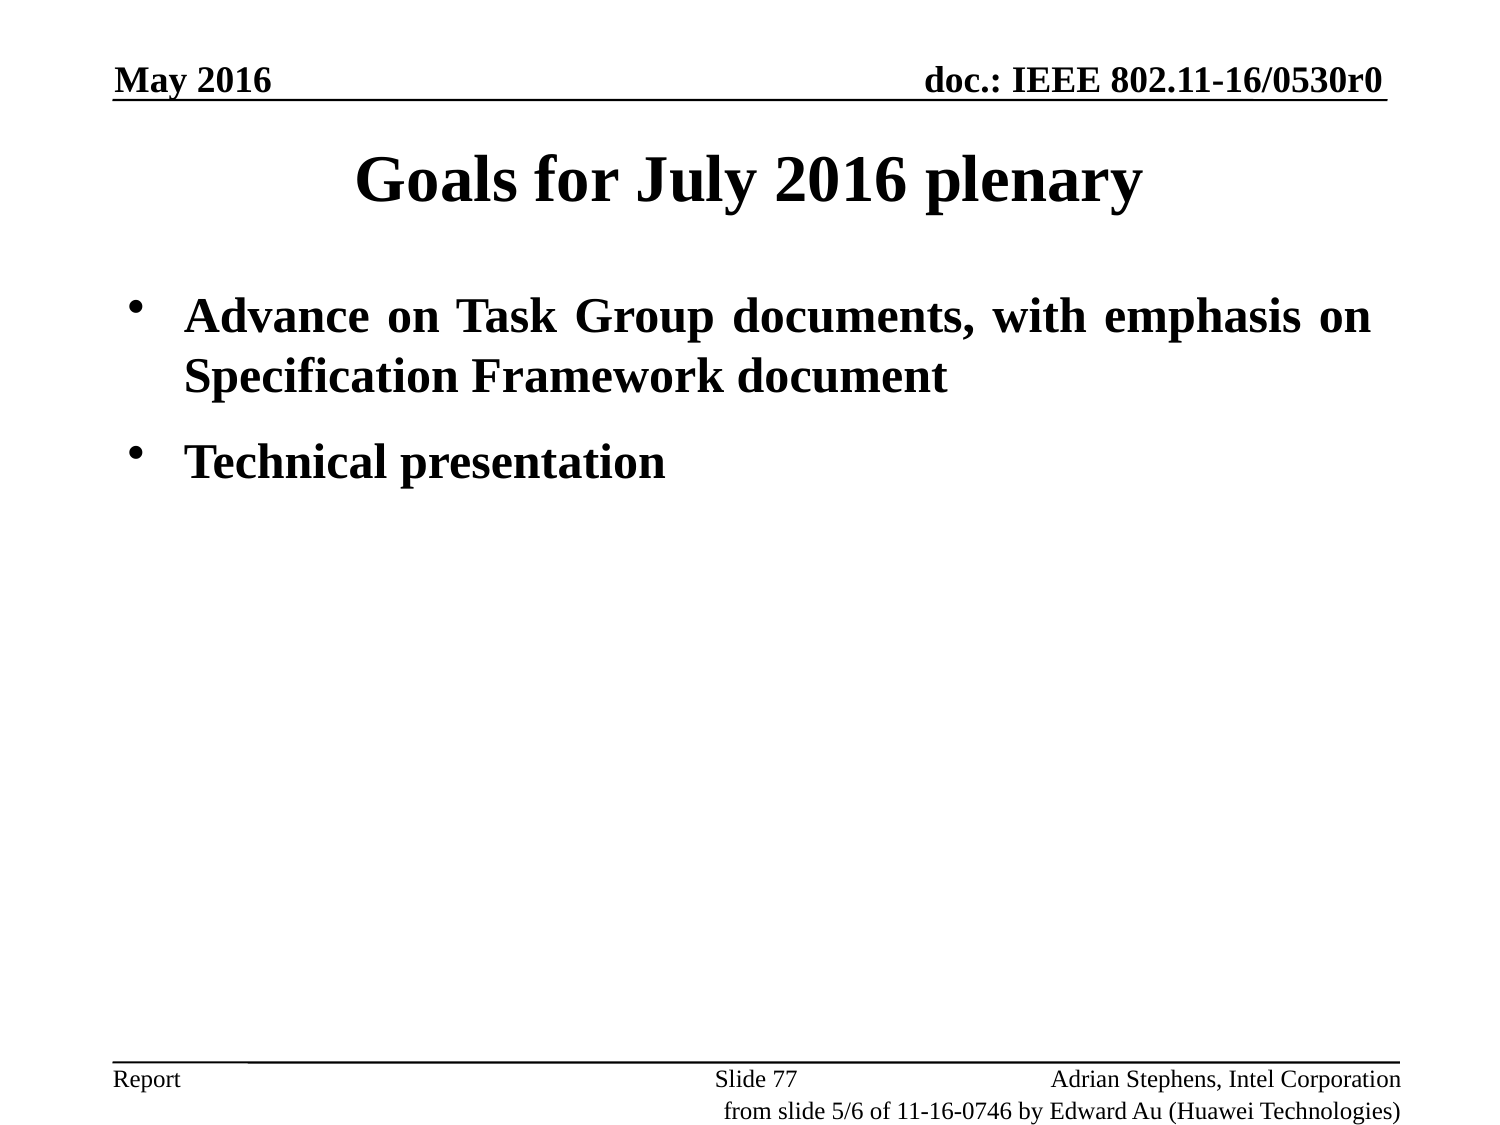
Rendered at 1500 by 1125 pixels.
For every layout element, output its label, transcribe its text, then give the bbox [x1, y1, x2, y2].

text_box Goals for July 2016 plenary [112, 87, 1388, 263]
slide_number Slide 77 [711, 1061, 801, 1087]
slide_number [114, 54, 374, 101]
text_box Advance on Task Group documents, with emphasis on Specification Framework document Technical presentation [112, 274, 1388, 950]
footer Adrian Stephens, Intel Corporation [1024, 1061, 1402, 1087]
text_box from slide 5/6 of 11-16-0746 by Edward Au (Huawei Technologies) [343, 1087, 1417, 1125]
